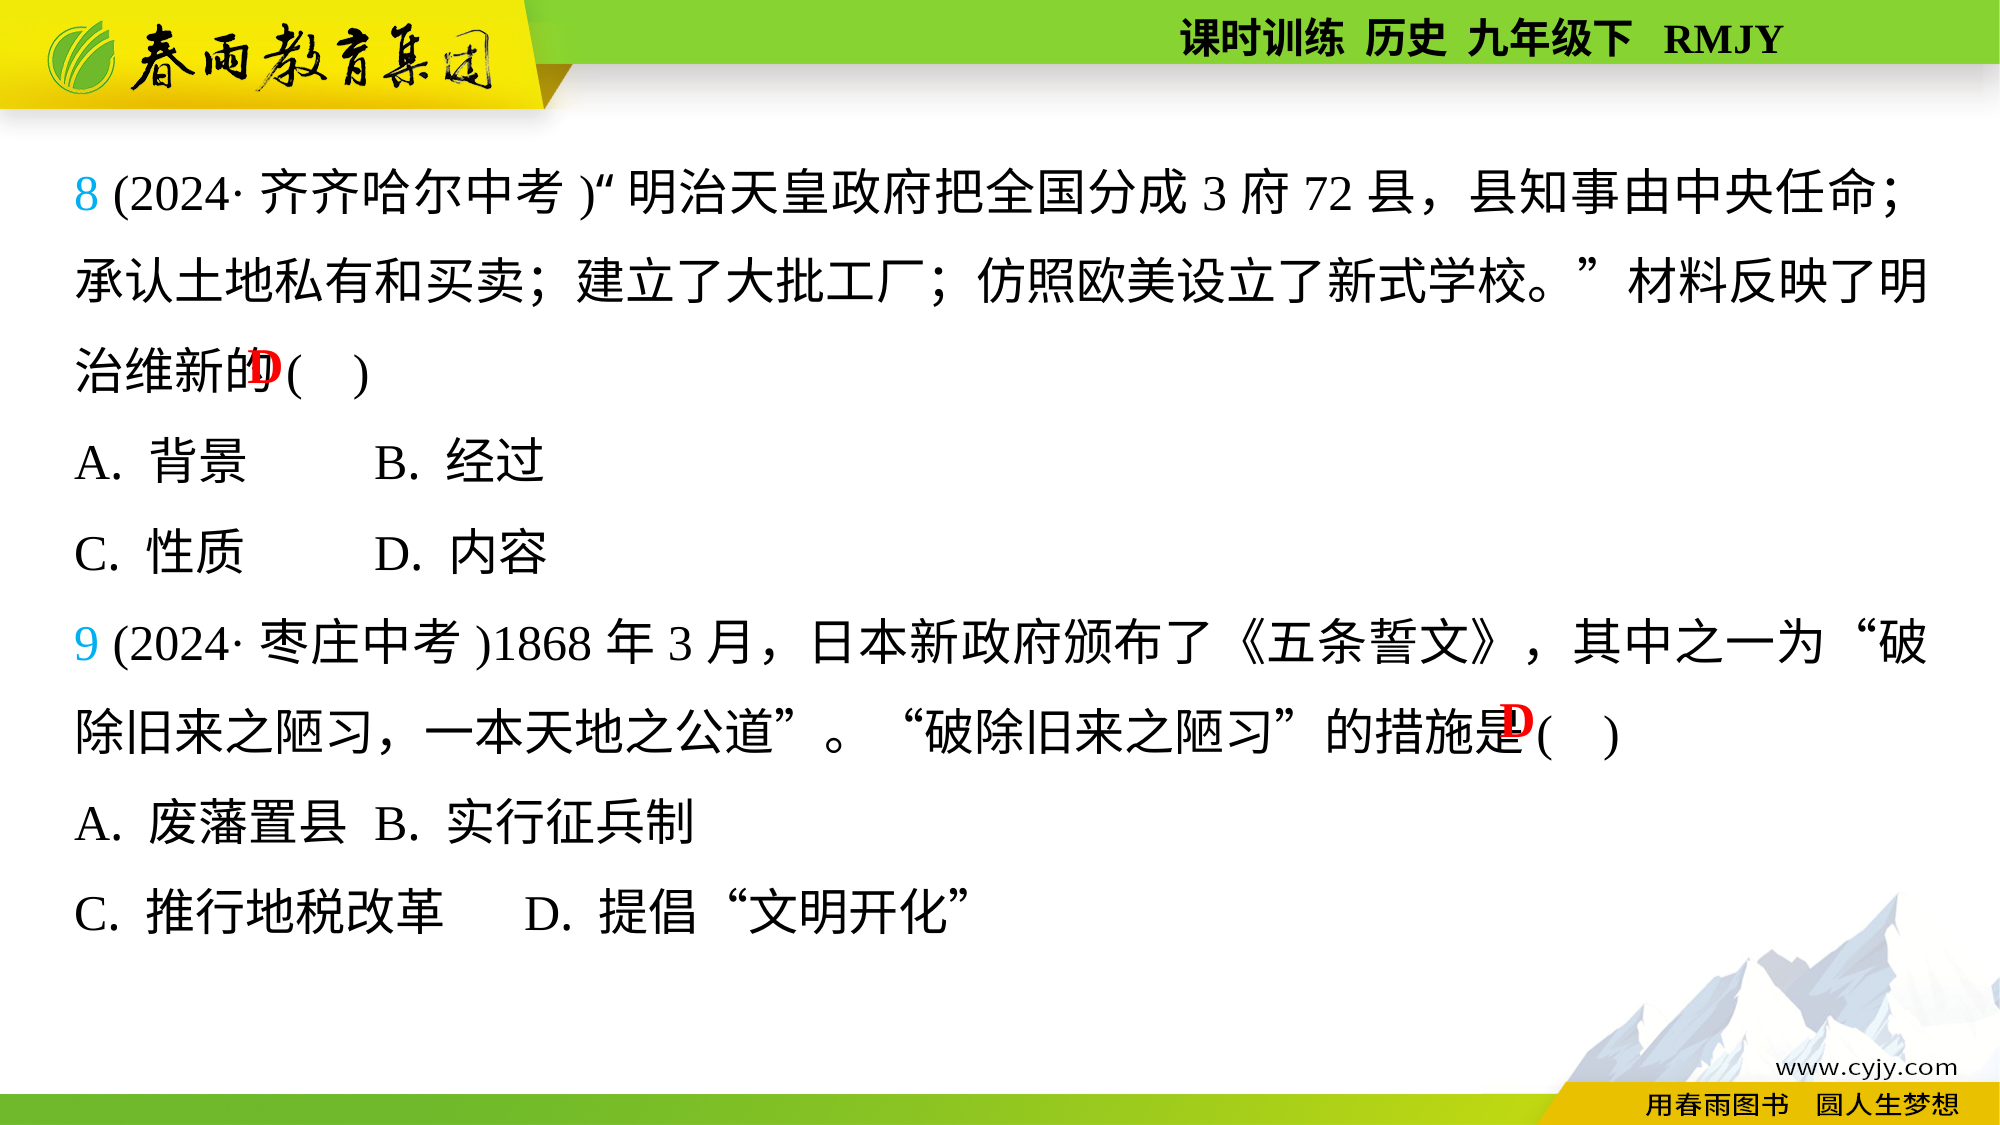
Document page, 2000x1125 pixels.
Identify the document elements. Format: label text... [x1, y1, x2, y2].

text_box D [1484, 680, 1551, 756]
list 8 (2024·齐齐哈尔中考)“明治天皇政府把全国分成3府72县，县知事由中央任命；承认土地私有和买卖；建立了大批工厂；仿照欧美设立了新式学校。”材料反映了明治维新的( ) A. 背景 B. 经过 C. 性质 D. 内容 9 (2024·枣庄中考)1868年3月，日本新政府颁布了《五条誓文》，其中之一为“破除旧来之陋习，一本天地之公道”。“破除旧来之陋习”的措施是( ) A. 废藩置县 B. 实行征兵制 C. 推行地税改革 D. 提倡“文明开化” [59, 122, 1944, 956]
text_box D [232, 326, 299, 401]
picture [0, 0, 2000, 1125]
